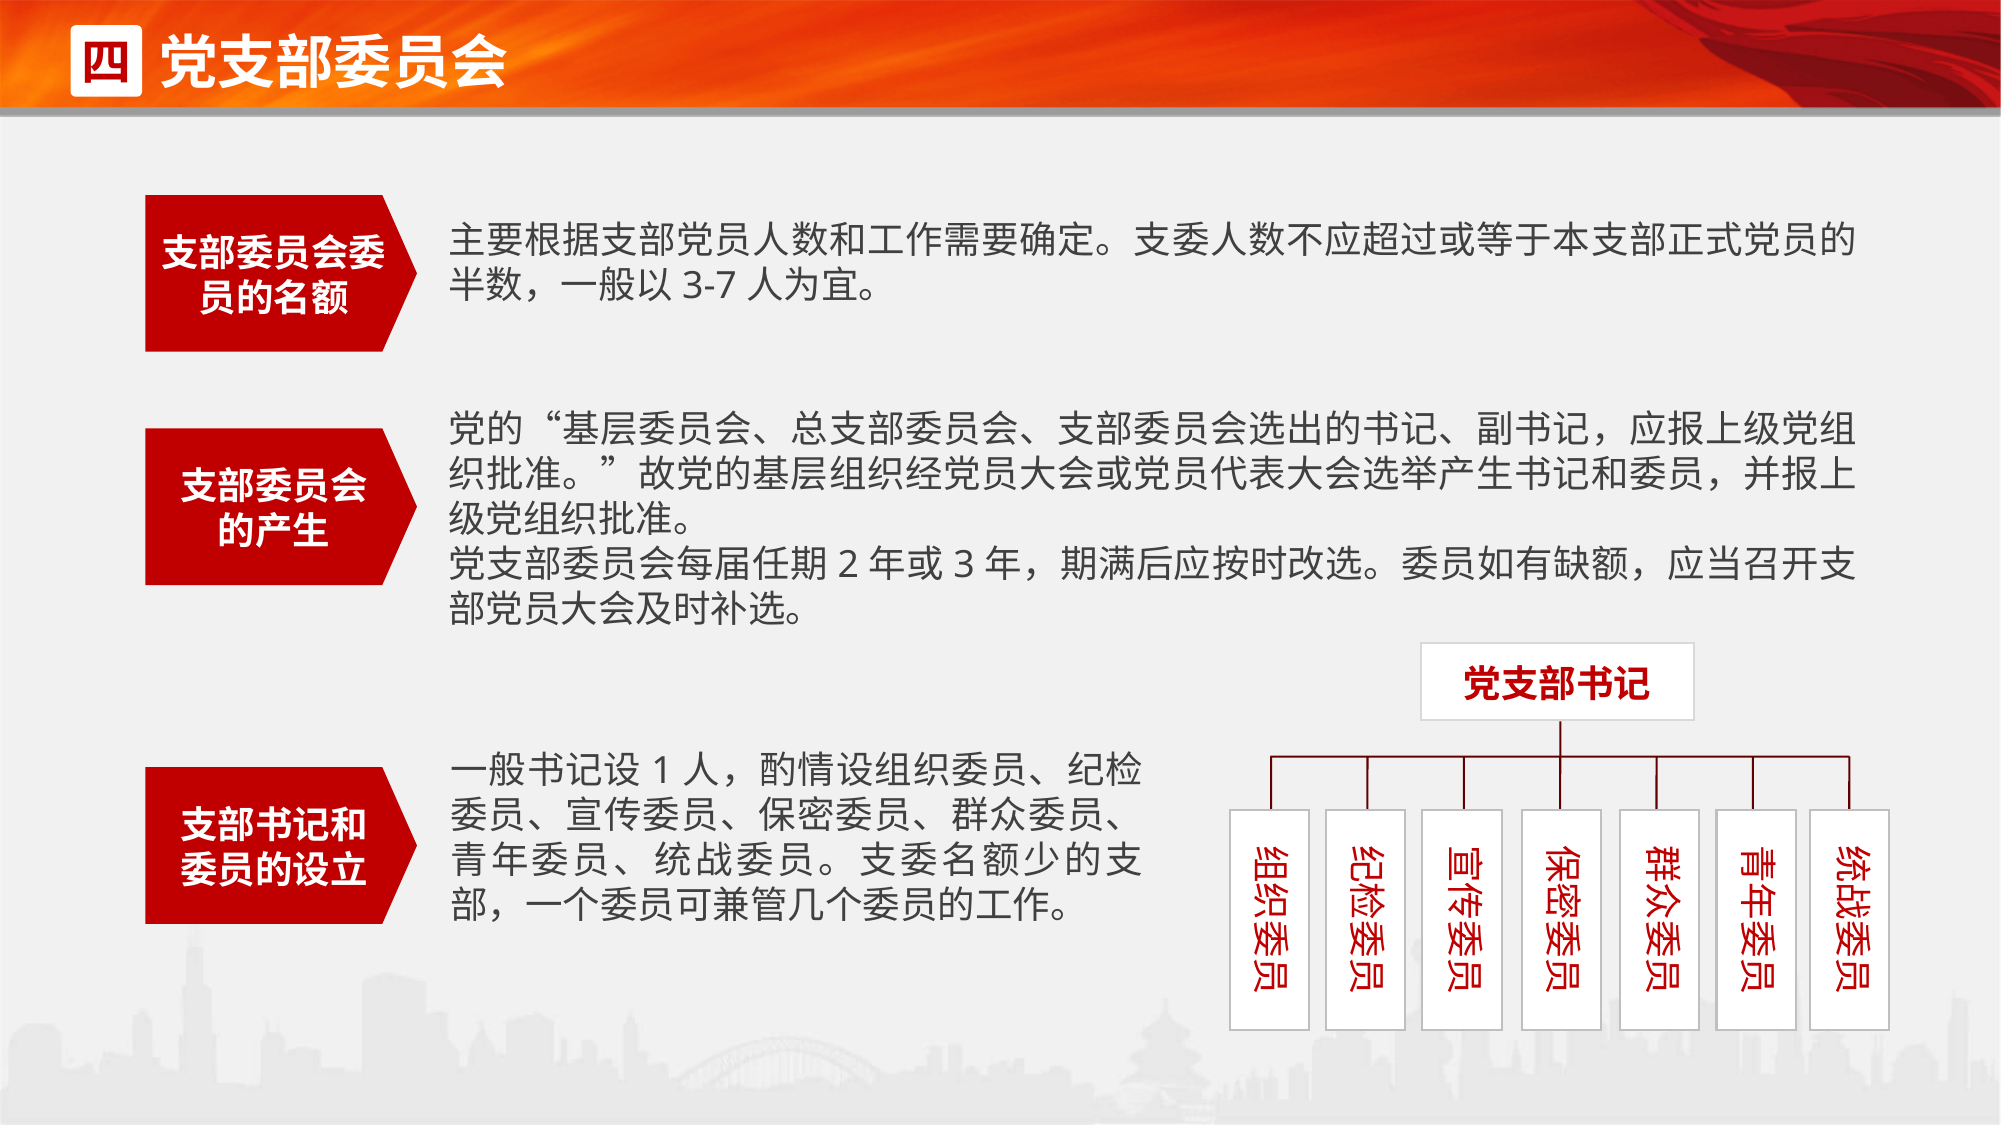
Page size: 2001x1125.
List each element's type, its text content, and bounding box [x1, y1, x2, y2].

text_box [1270, 721, 1850, 811]
text_box 四 [66, 22, 147, 98]
picture [0, 0, 2001, 1125]
text_box 党支部委员会 [144, 18, 954, 103]
text_box [145, 195, 394, 221]
text_box 党的“基层委员会、总支部委员会、支部委员会选出的书记、副书记，应报上级党组织批准。”故党的基层组织经党员大会或党员代表大会选举产生书记和委员，并报上级党组织批准。 党支部委员会每届任期2年或3年，期满后应按时改选。委员如有缺额，应当召开支部党员大会及时补选。 [433, 397, 1872, 638]
text_box 支部委员会委员的名额 [145, 221, 403, 327]
text_box [145, 767, 417, 924]
text_box [145, 428, 417, 586]
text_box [1809, 810, 1890, 1030]
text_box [1325, 810, 1406, 1030]
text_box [1716, 810, 1797, 1030]
text_box 支部书记和委员的设立 [156, 793, 391, 899]
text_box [1521, 810, 1602, 1030]
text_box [1420, 642, 1695, 721]
text_box [403, 241, 417, 305]
text_box 主要根据支部党员人数和工作需要确定。支委人数不应超过或等于本支部正式党员的半数，一般以3-7人为宜。 [433, 209, 1872, 314]
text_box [1422, 810, 1502, 1030]
text_box [145, 327, 394, 352]
text_box 一般书记设1人，酌情设组织委员、纪检委员、宣传委员、保密委员、群众委员、青年委员、统战委员。支委名额少的支部，一个委员可兼管几个委员的工作。 [435, 739, 1158, 934]
text_box 支部委员会的产生 [156, 454, 391, 560]
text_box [1619, 810, 1700, 1030]
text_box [1230, 810, 1310, 1030]
